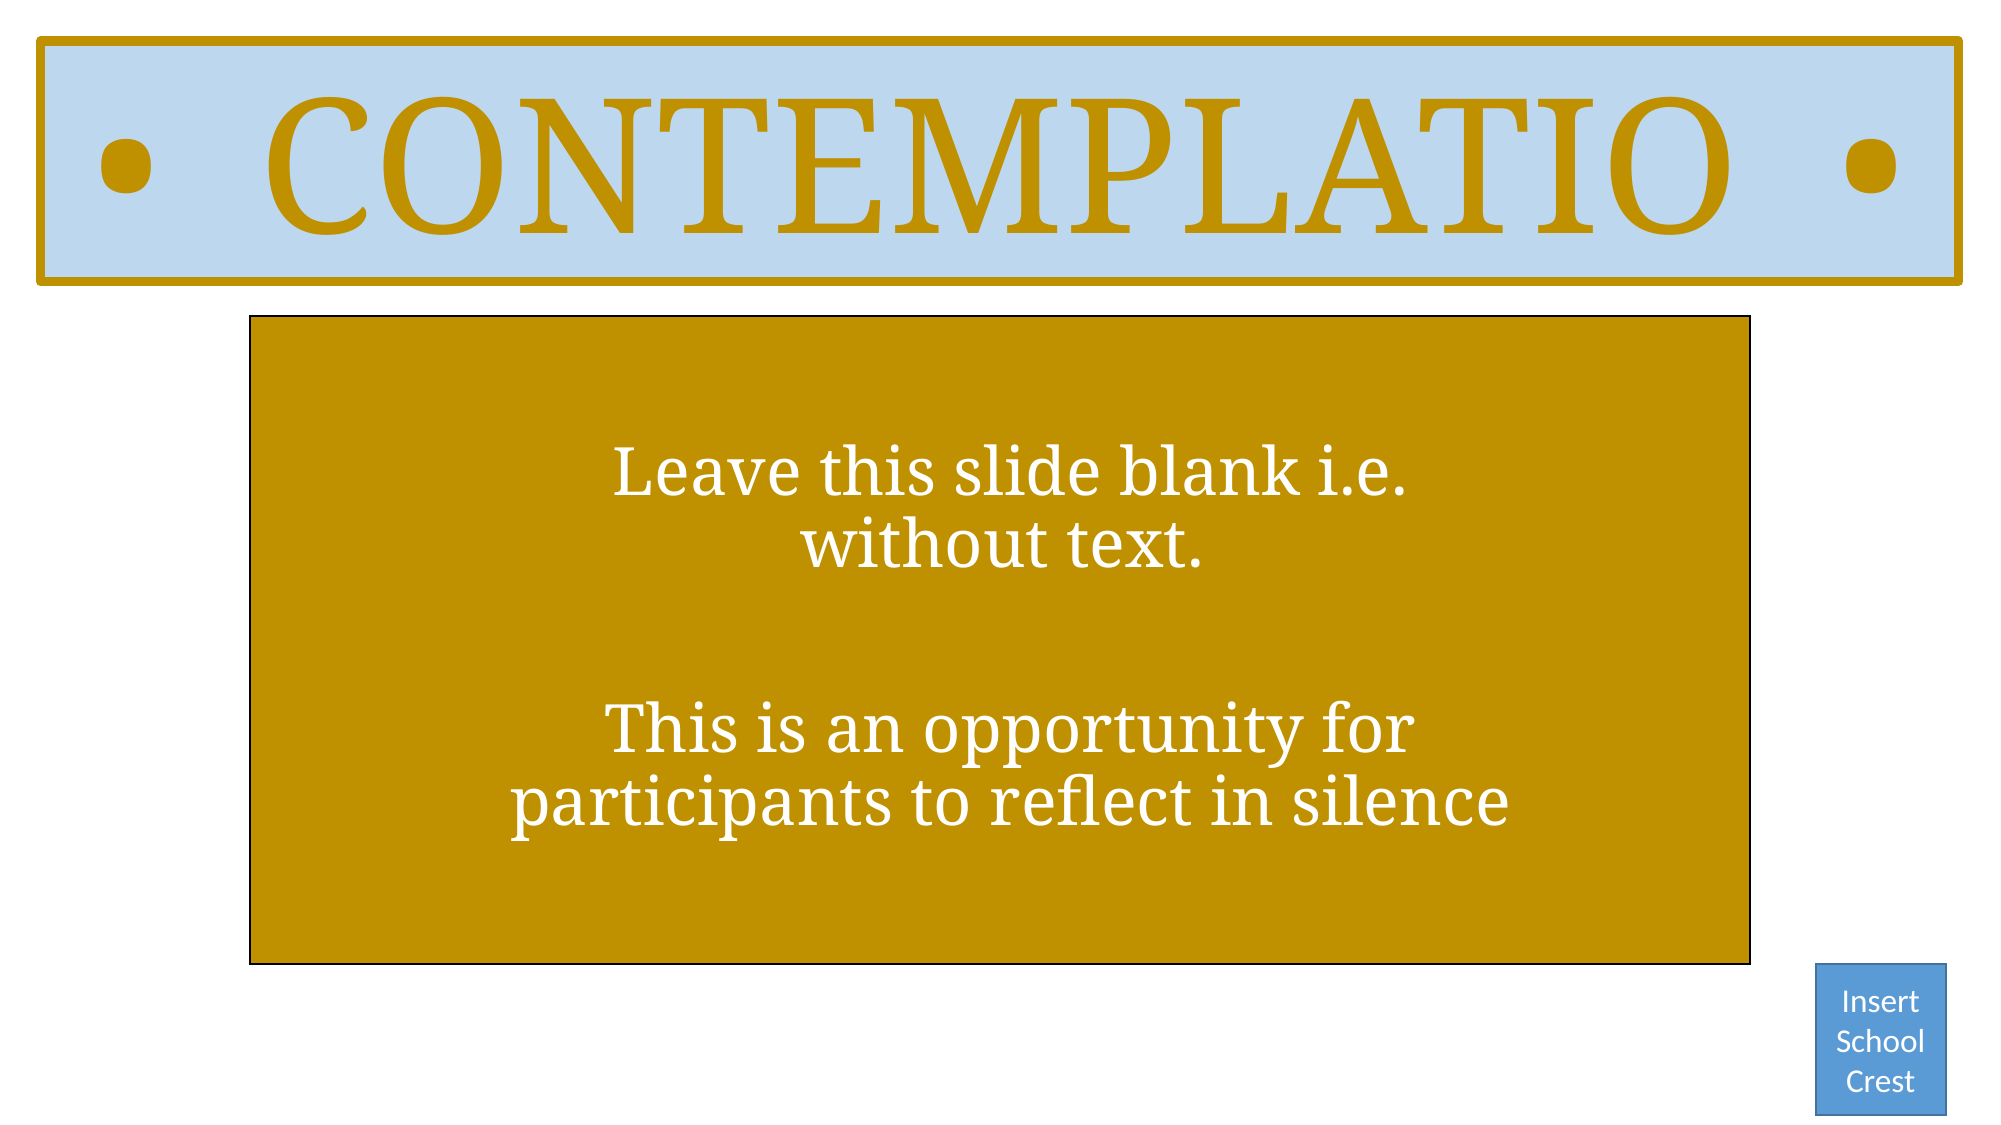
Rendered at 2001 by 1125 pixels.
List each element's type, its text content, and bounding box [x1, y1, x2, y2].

text_box [249, 315, 1751, 965]
text_box • CONTEMPLATIO • [40, 40, 1959, 282]
subtitle Leave this slide blank i.e. without text. This is an opportunity for participants to reflect in silence [483, 429, 1539, 851]
text_box Insert School Crest [1815, 963, 1947, 1116]
